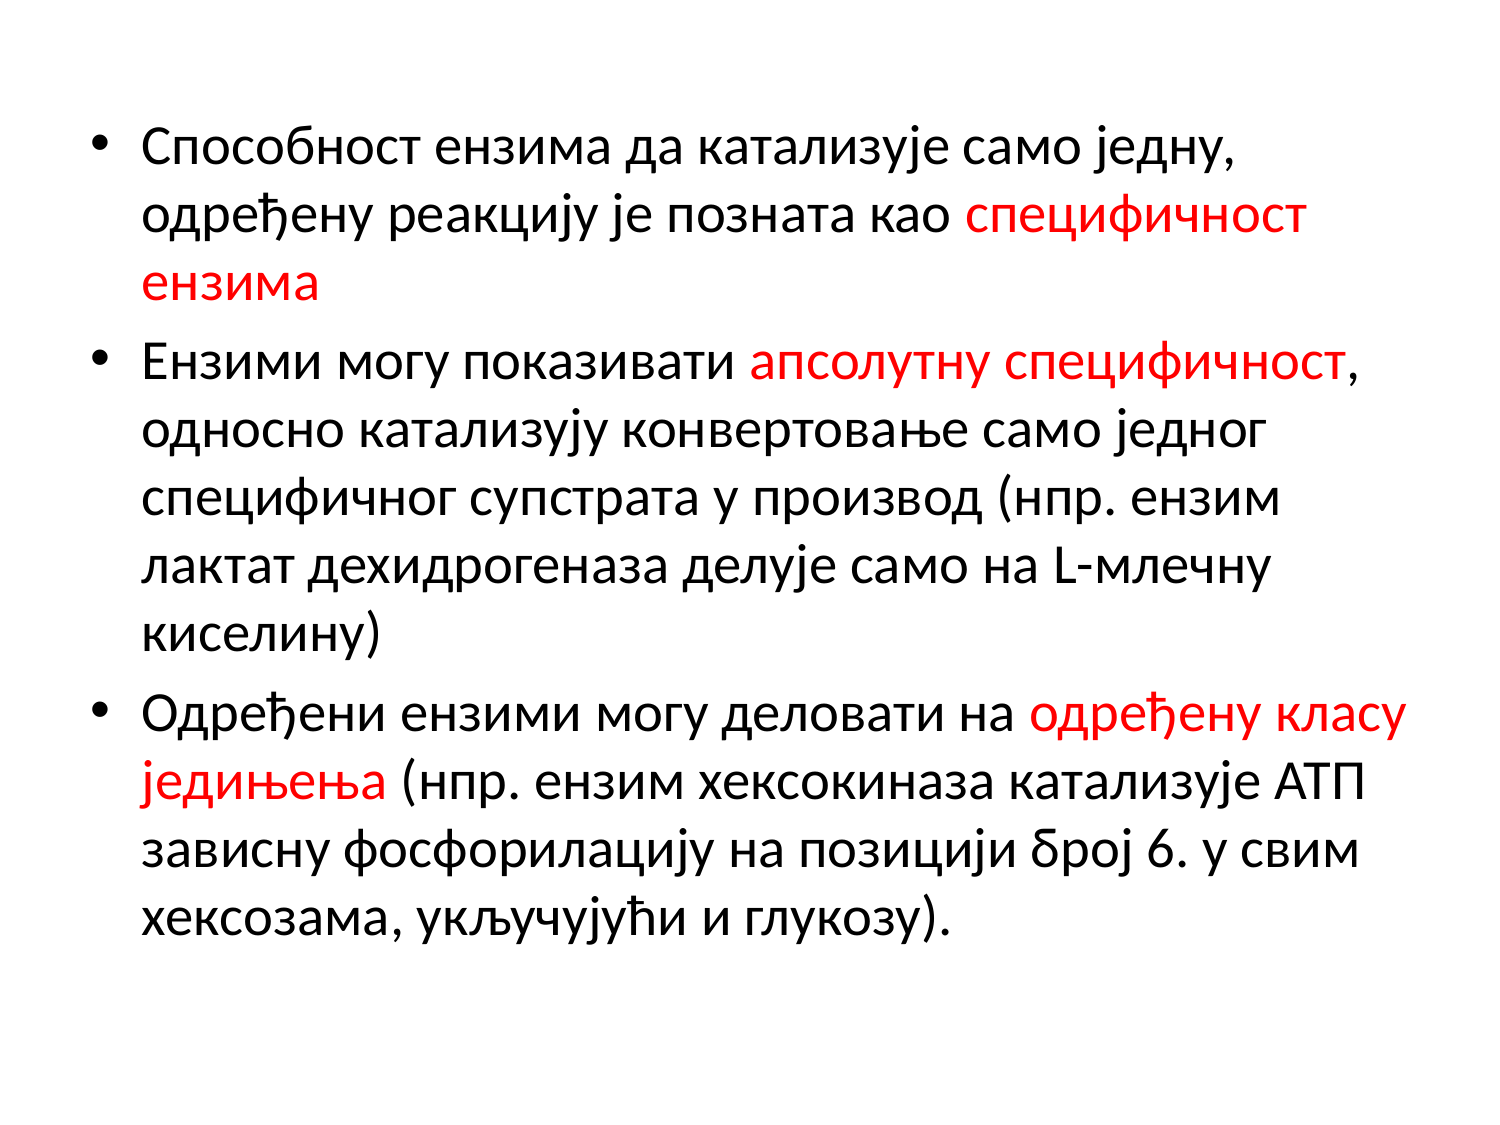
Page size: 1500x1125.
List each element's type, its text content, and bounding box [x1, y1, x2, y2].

list Способност ензима да катализује само једну, одређену реакцију је позната као специфичност ензима Ензими могу показивати апсолутну специфичност, односно катализују конвертовање само једног специфичног супстрата у производ (нпр. ензим лактат дехидрогеназа делује само на L-млечну киселину) Одређени ензими могу деловати на одређену класу једињења (нпр. ензим хексокиназа катализује АТП зависну фосфорилацију на позицији број 6. у свим хексозама, укључујући и глукозу). [75, 99, 1425, 1005]
